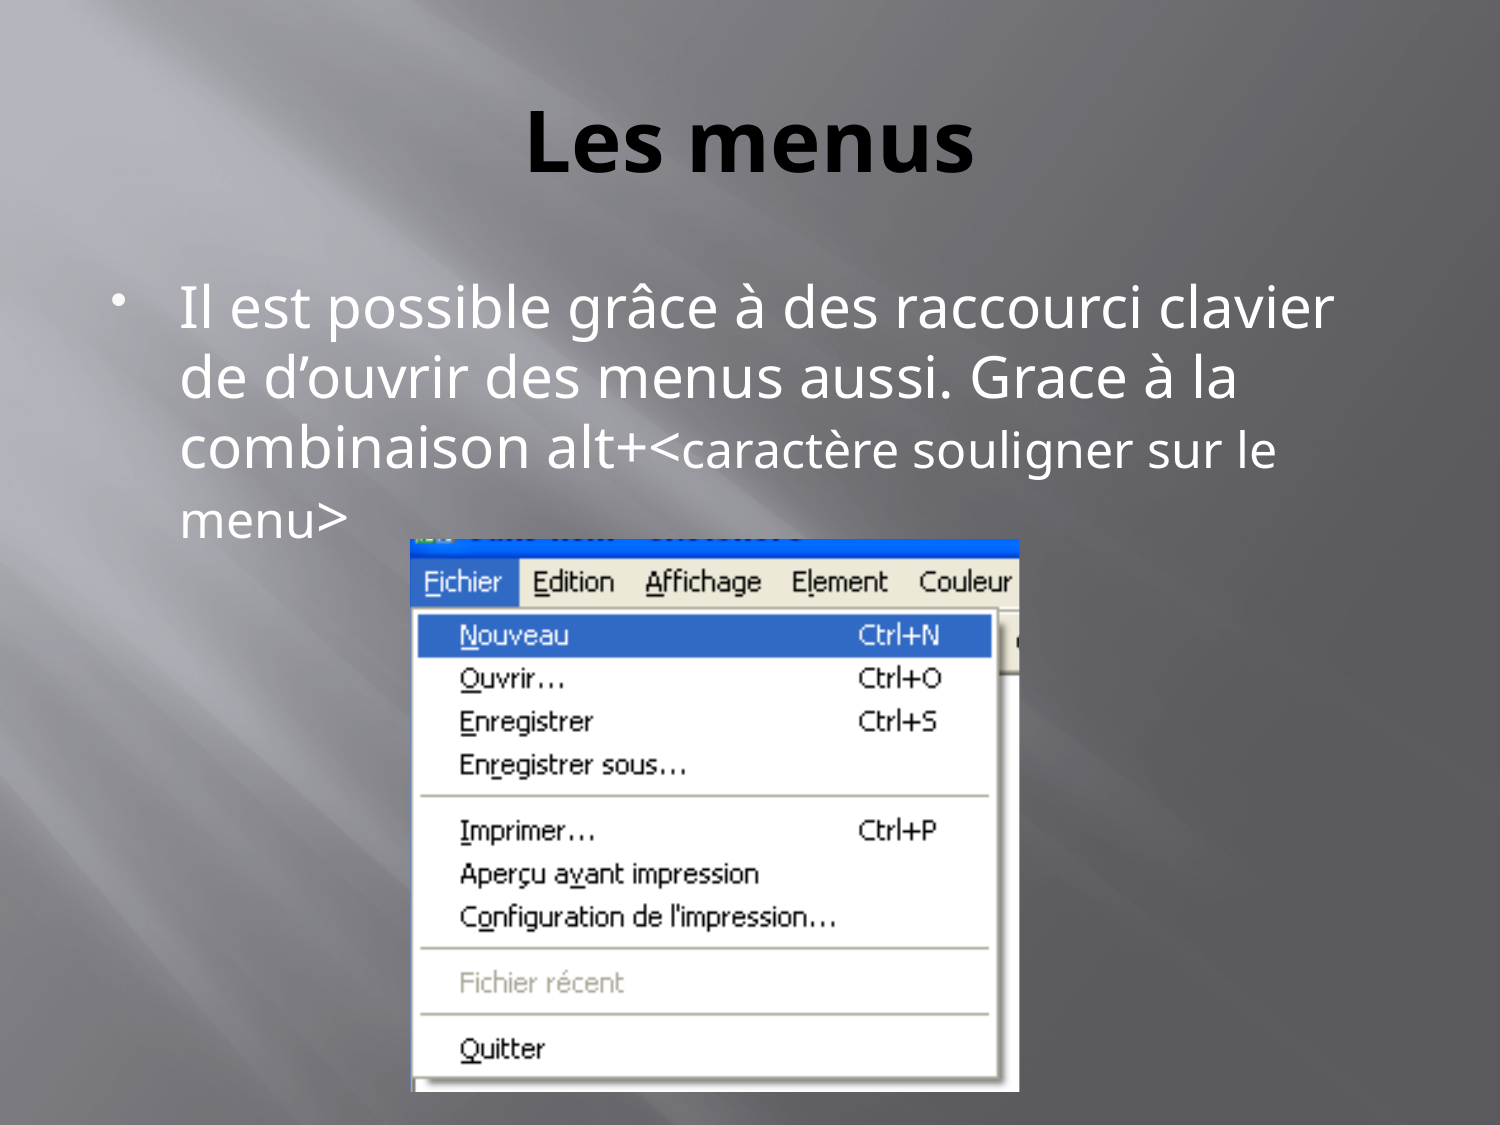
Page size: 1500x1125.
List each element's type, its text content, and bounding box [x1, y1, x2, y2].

list Il est possible grâce à des raccourci clavier de d’ouvrir des menus aussi. Grace à la combinaison alt+<caractère souligner sur le menu> [75, 262, 1425, 1035]
picture [409, 538, 1020, 1092]
title Les menus [75, 45, 1425, 233]
